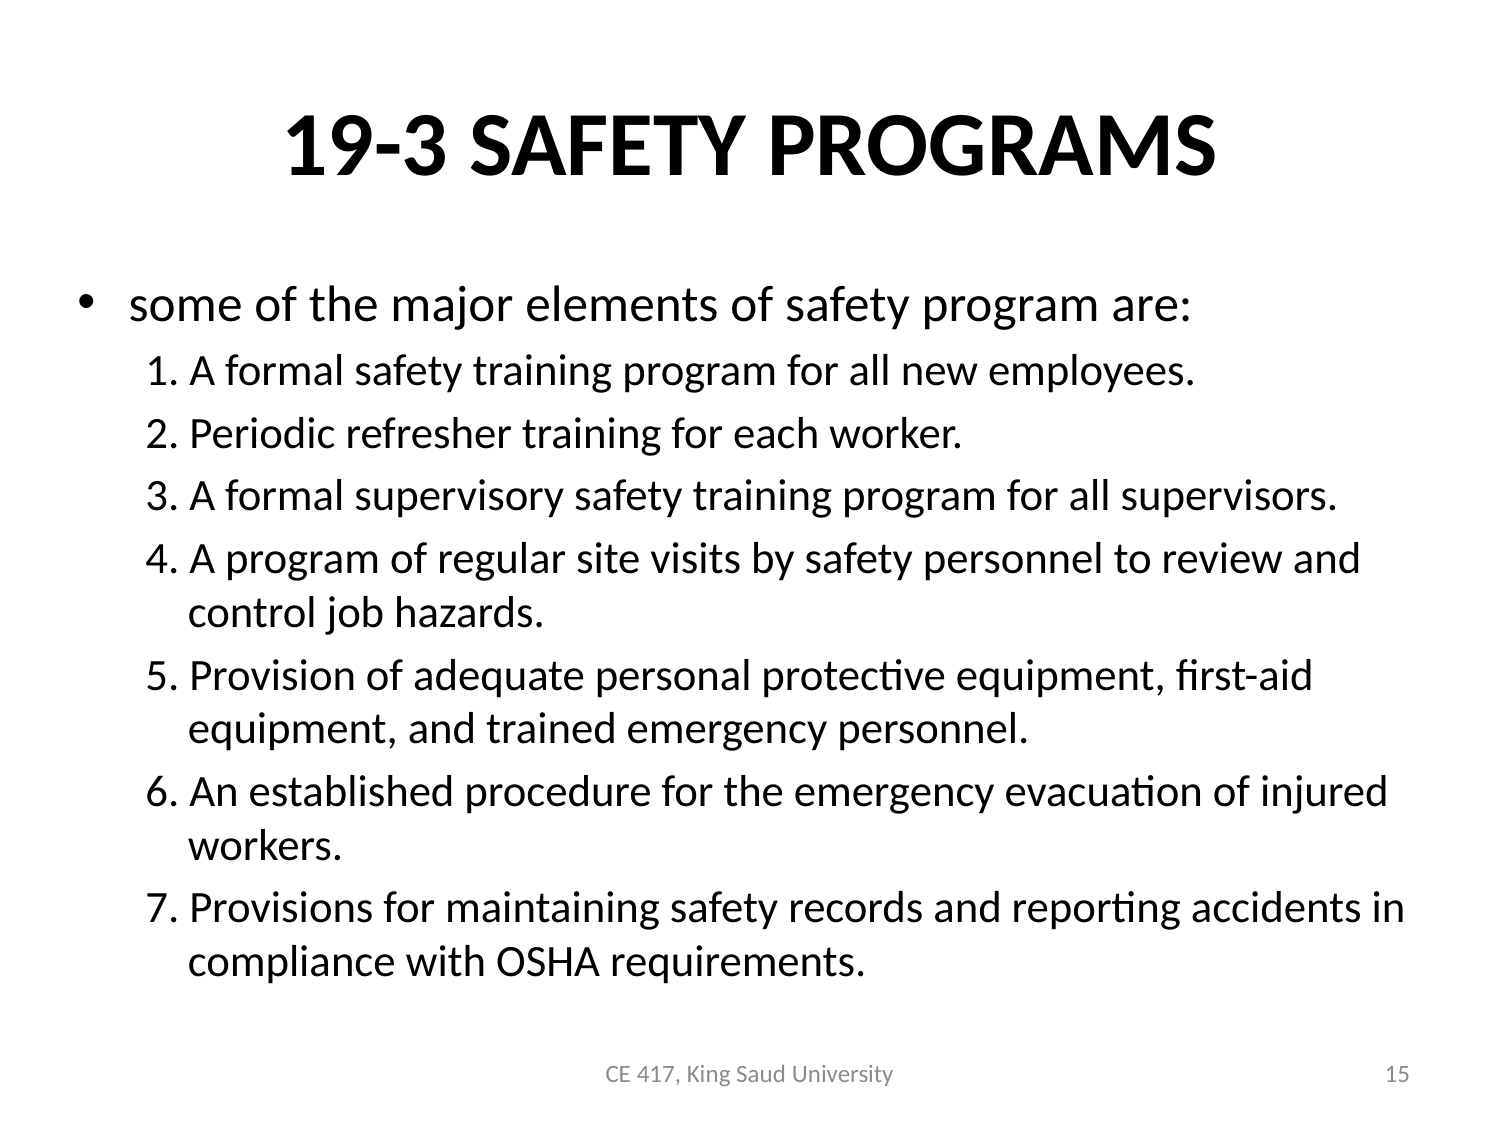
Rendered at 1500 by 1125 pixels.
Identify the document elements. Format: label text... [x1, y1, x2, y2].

list some of the major elements of safety program are: 1. A formal safety training program for all new employees. 2. Periodic refresher training for each worker. 3. A formal supervisory safety training program for all supervisors. 4. A program of regular site visits by safety personnel to review and control job hazards. 5. Provision of adequate personal protective equipment, first-aid equipment, and trained emergency personnel. 6. An established procedure for the emergency evacuation of injured workers. 7. Provisions for maintaining safety records and reporting accidents in compliance with OSHA requirements. [62, 262, 1450, 1005]
slide_number 15 [1074, 1042, 1425, 1103]
title 19-3 SAFETY PROGRAMS [75, 45, 1425, 233]
footer CE 417, King Saud University [512, 1042, 988, 1103]
